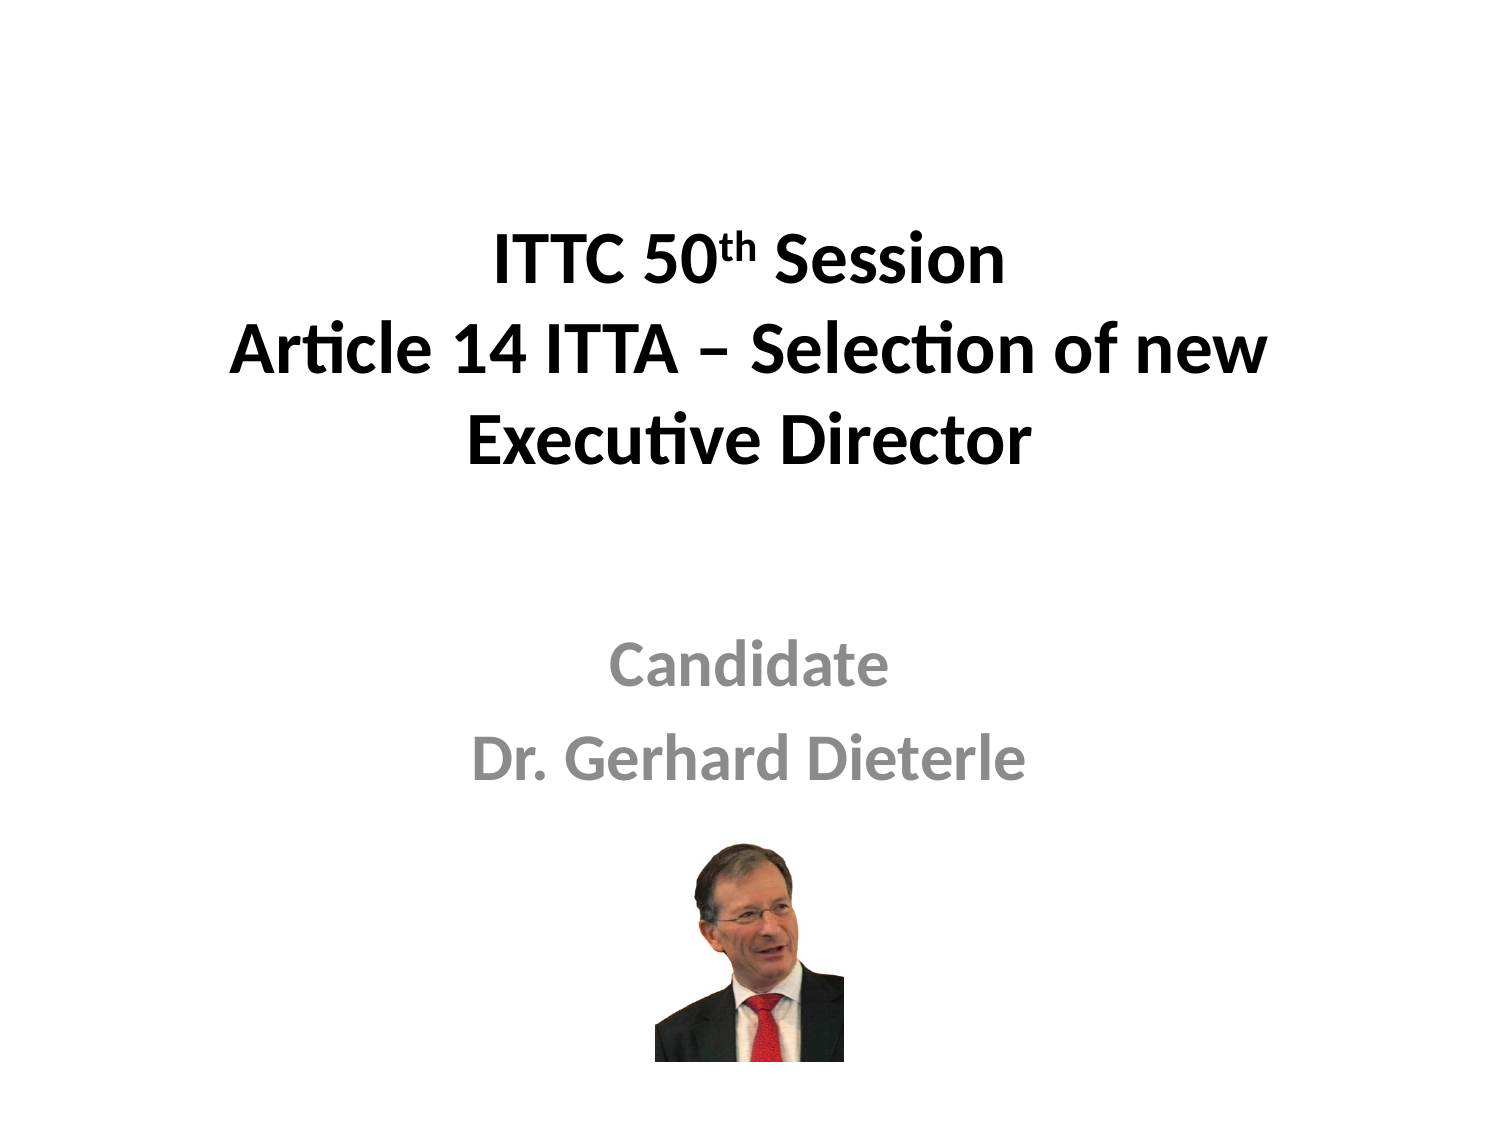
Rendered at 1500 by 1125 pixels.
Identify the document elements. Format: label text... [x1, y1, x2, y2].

title ITTC 50th Session Article 14 ITTA – Selection of new Executive Director [112, 200, 1388, 488]
subtitle Candidate Dr. Gerhard Dieterle [224, 612, 1275, 900]
picture [655, 825, 845, 1062]
